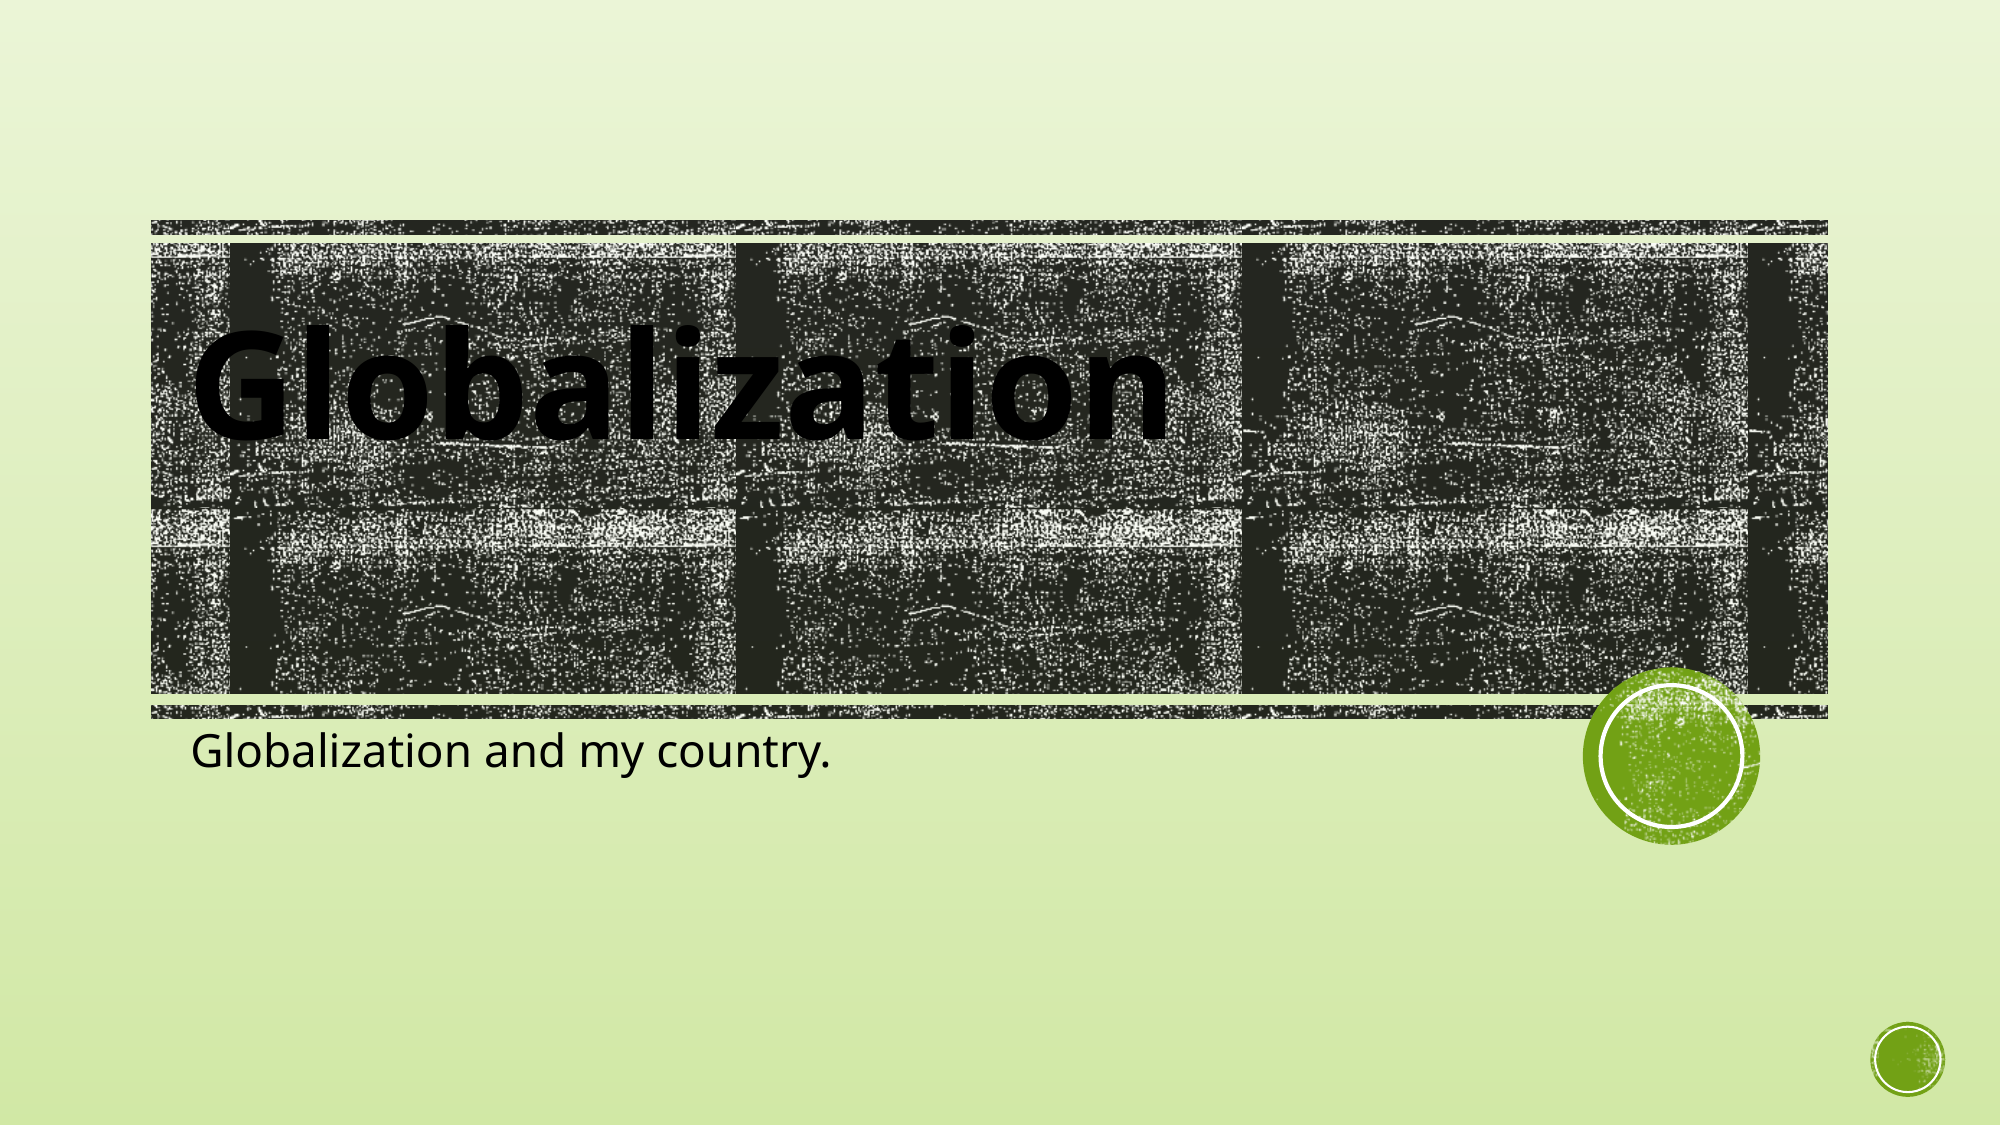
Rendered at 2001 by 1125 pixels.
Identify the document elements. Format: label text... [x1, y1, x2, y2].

title Globalization [172, 234, 1808, 733]
subtitle Globalization and my country. [175, 720, 1470, 896]
